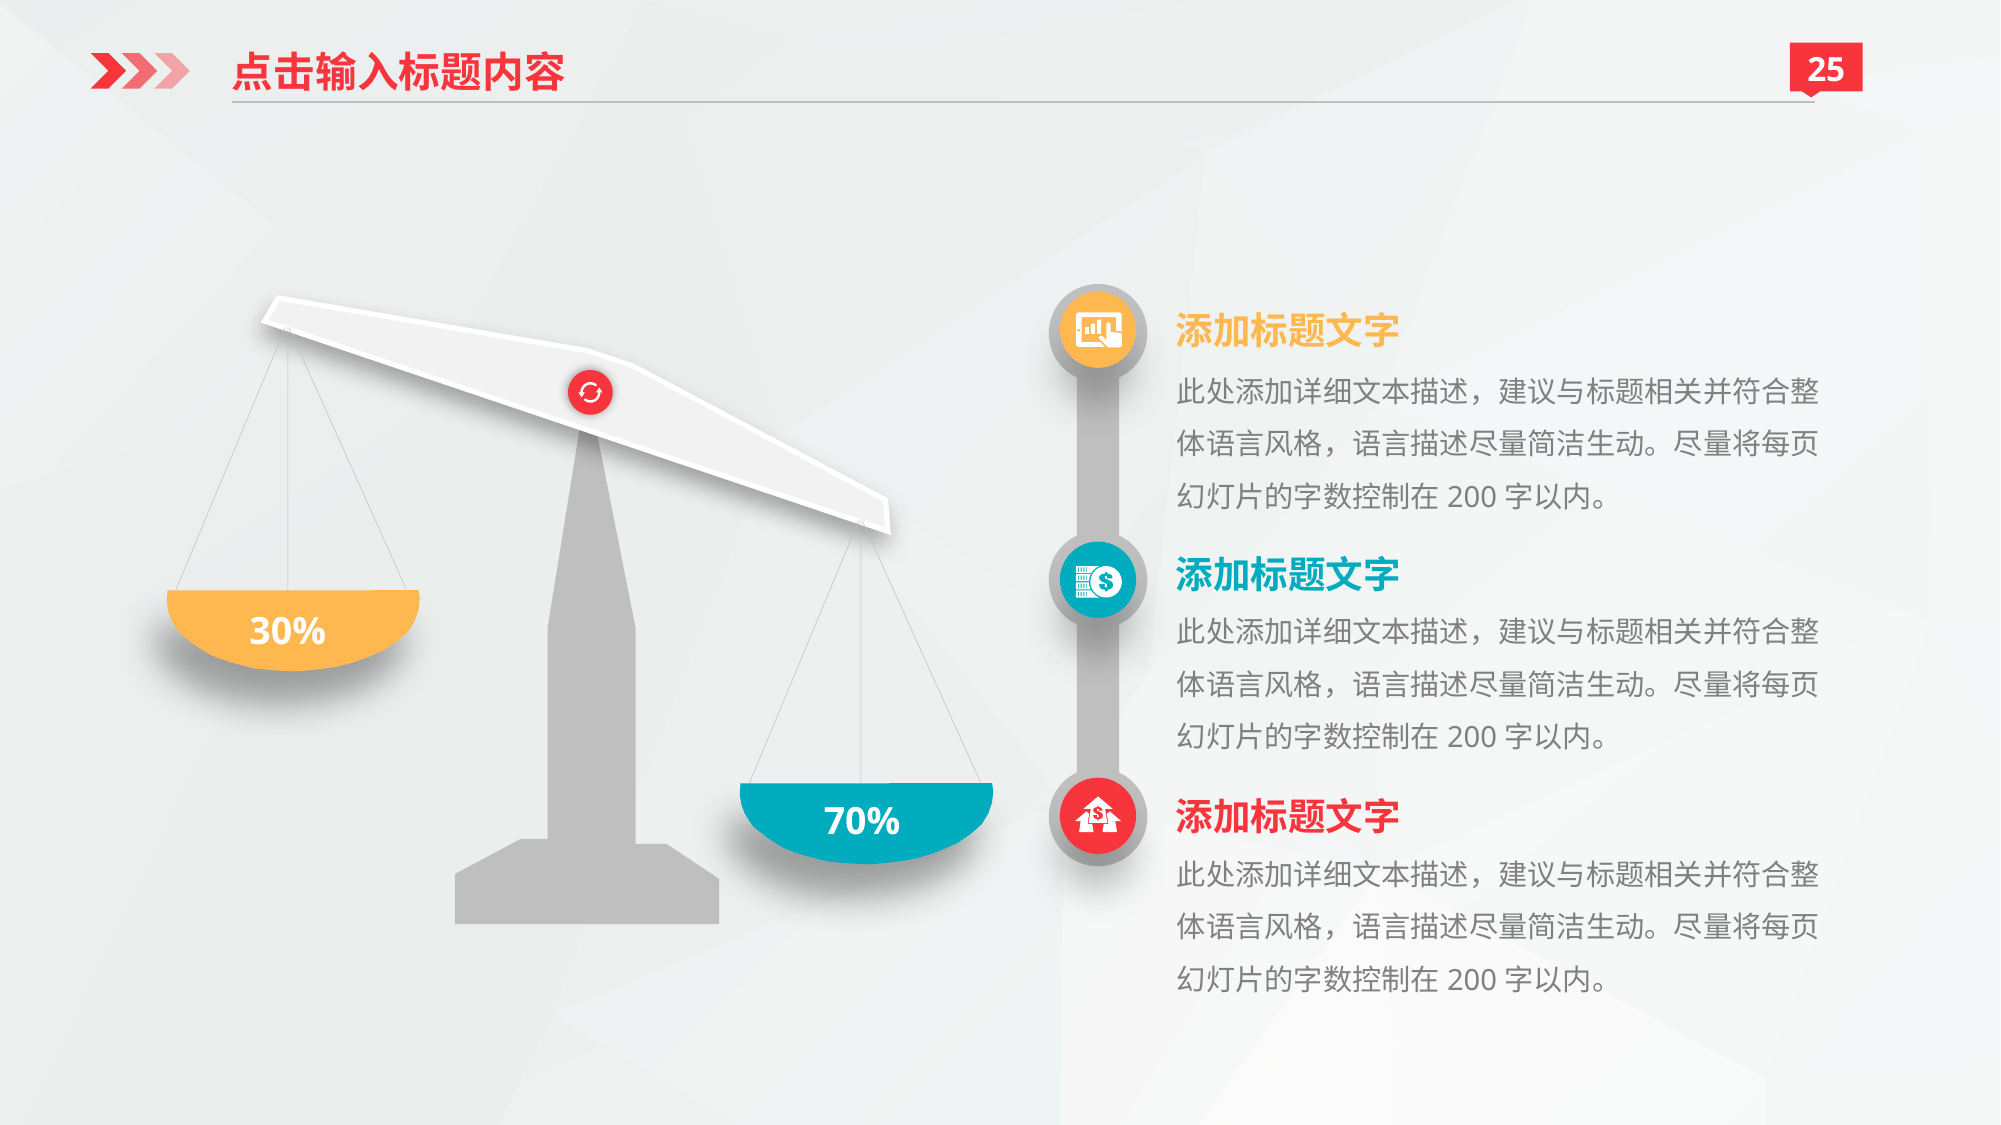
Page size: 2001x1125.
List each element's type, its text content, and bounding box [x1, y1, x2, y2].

text_box 点击输入标题内容 [220, 39, 587, 102]
text_box 25 [1789, 42, 1863, 94]
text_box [1159, 299, 1838, 988]
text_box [166, 297, 994, 866]
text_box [90, 52, 191, 89]
text_box [452, 872, 722, 927]
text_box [1048, 283, 1148, 867]
picture [0, 0, 2001, 1125]
text_box [1802, 94, 1821, 100]
